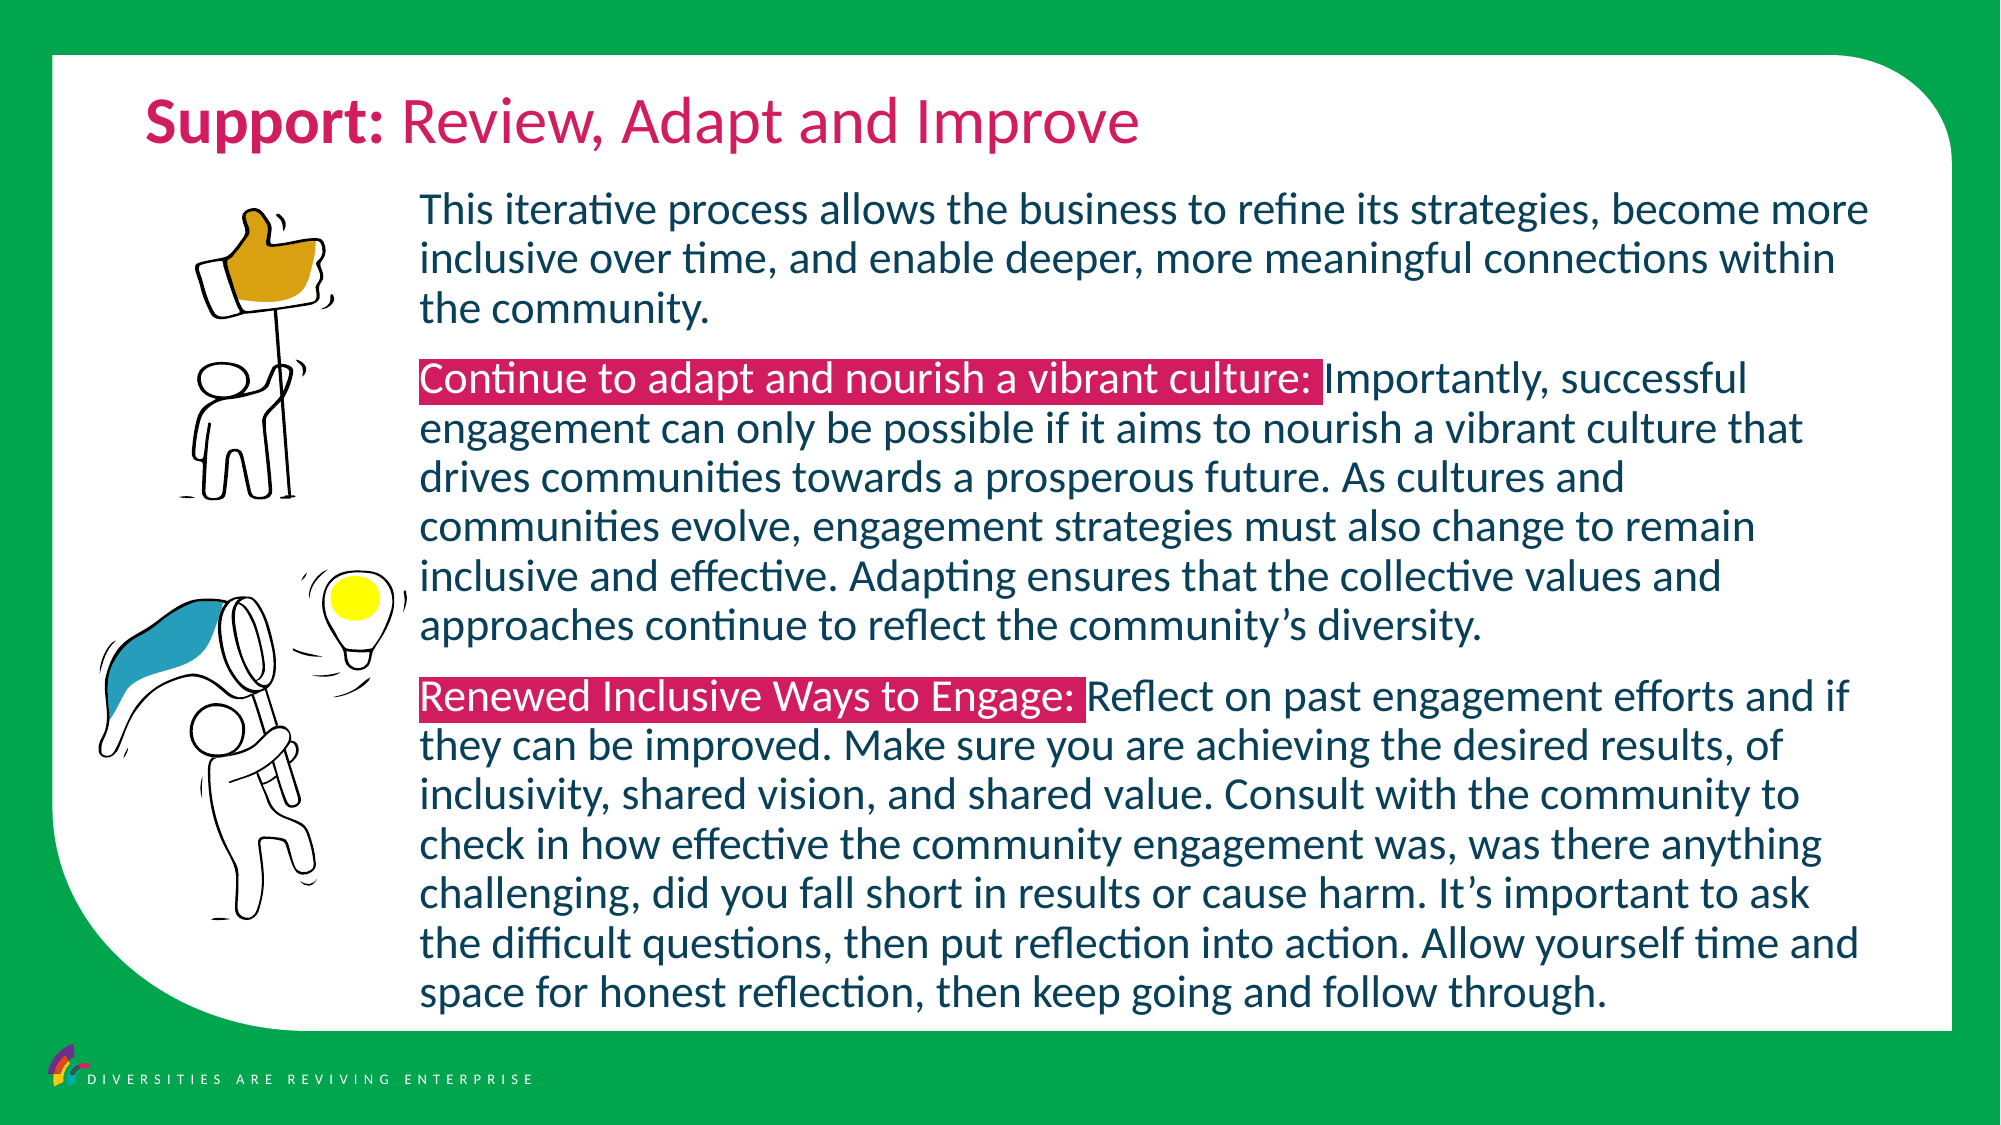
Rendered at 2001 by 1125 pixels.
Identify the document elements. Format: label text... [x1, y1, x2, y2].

list This iterative process allows the business to refine its strategies, become more inclusive over time, and enable deeper, more meaningful connections within the community. Continue to adapt and nourish a vibrant culture: Importantly, successful engagement can only be possible if it aims to nourish a vibrant culture that drives communities towards a prosperous future. As cultures and communities evolve, engagement strategies must also change to remain inclusive and effective. Adapting ensures that the collective values and approaches continue to reflect the community’s diversity. Renewed Inclusive Ways to Engage: Reflect on past engagement efforts and if they can be improved. Make sure you are achieving the desired results, of inclusivity, shared vision, and shared value. Consult with the community to check in how effective the community engagement was, was there anything challenging, did you fall short in results or cause harm. It’s important to ask the difficult questions, then put reflection into action. Allow yourself time and space for honest reflection, then keep going and follow through. [404, 177, 1887, 810]
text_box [98, 569, 407, 921]
list Support: Review, Adapt and Improve [130, 91, 1869, 223]
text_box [178, 208, 335, 501]
